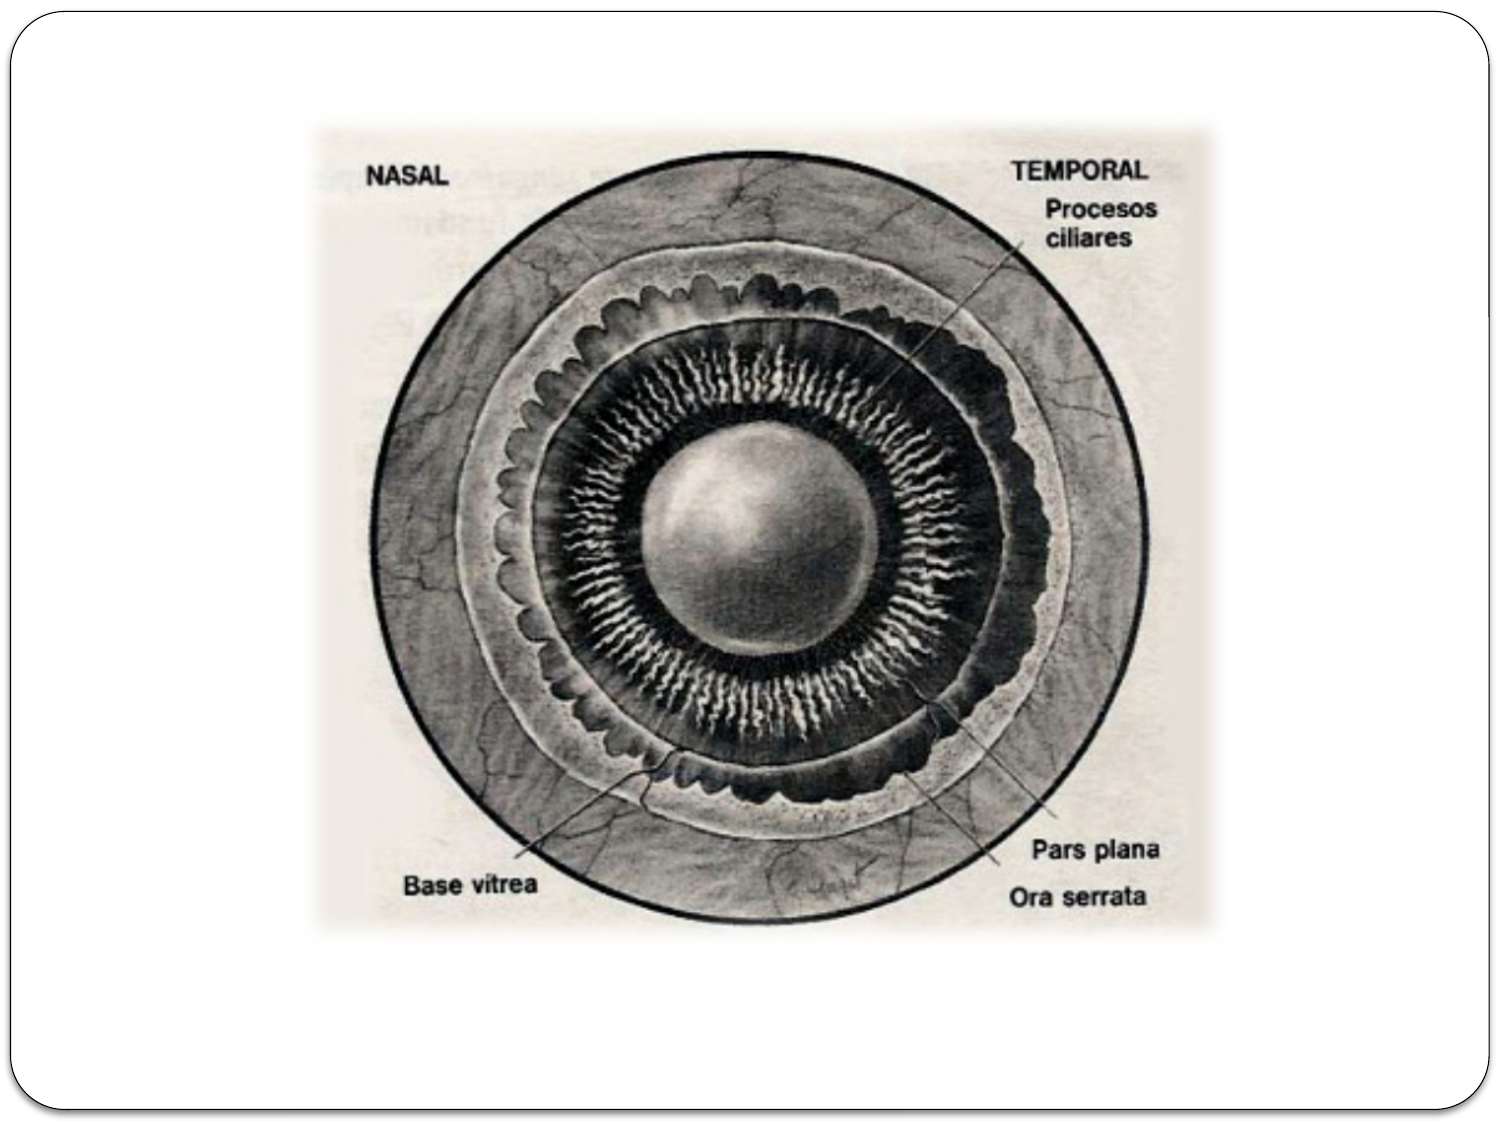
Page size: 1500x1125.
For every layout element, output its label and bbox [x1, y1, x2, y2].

picture [299, 112, 1230, 947]
